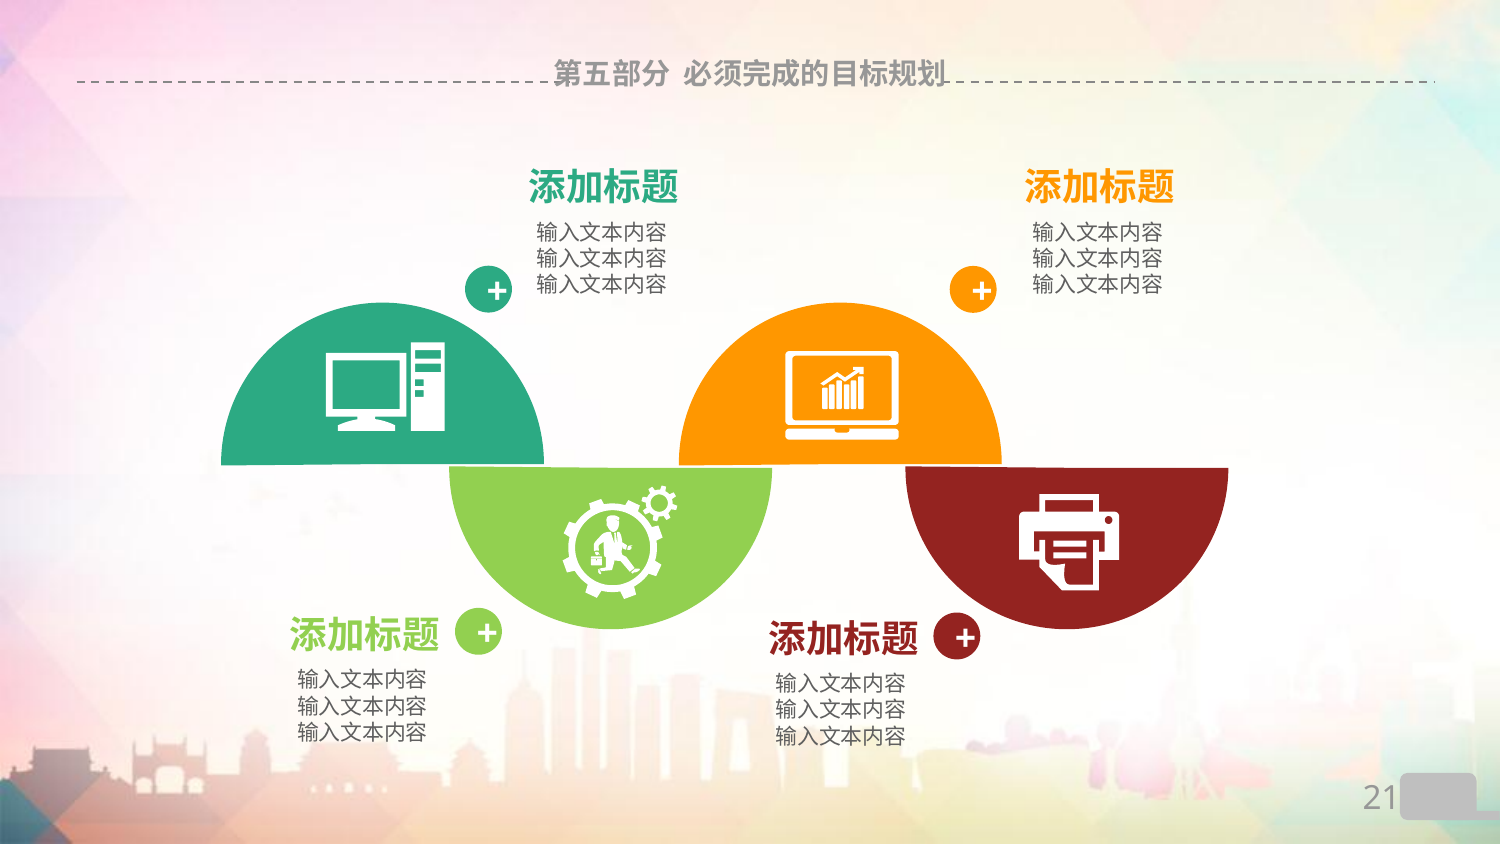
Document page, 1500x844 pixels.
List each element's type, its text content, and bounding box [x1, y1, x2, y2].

title 第五部分 必须完成的目标规划 [18, 52, 1483, 110]
text_box [785, 351, 899, 425]
text_box [220, 301, 546, 467]
picture [0, 0, 1500, 844]
text_box 添加标题 [997, 156, 1202, 216]
text_box [677, 301, 1003, 467]
text_box [448, 466, 774, 631]
text_box + [464, 264, 508, 314]
text_box 输入文本内容 输入文本内容 输入文本内容 [997, 210, 1198, 305]
text_box + [948, 264, 997, 314]
text_box 输入文本内容 输入文本内容 输入文本内容 [741, 662, 941, 756]
text_box [1019, 494, 1120, 591]
text_box [904, 466, 1230, 631]
text_box 输入文本内容 输入文本内容 输入文本内容 [501, 210, 702, 305]
text_box [562, 485, 678, 599]
text_box [325, 352, 407, 431]
text_box + [467, 606, 503, 656]
text_box 添加标题 [262, 604, 467, 664]
text_box + [946, 611, 982, 661]
text_box 添加标题 [741, 607, 946, 668]
text_box 添加标题 [501, 156, 706, 216]
text_box [410, 342, 445, 431]
text_box 输入文本内容 输入文本内容 输入文本内容 [262, 658, 463, 753]
text_box [785, 428, 899, 440]
